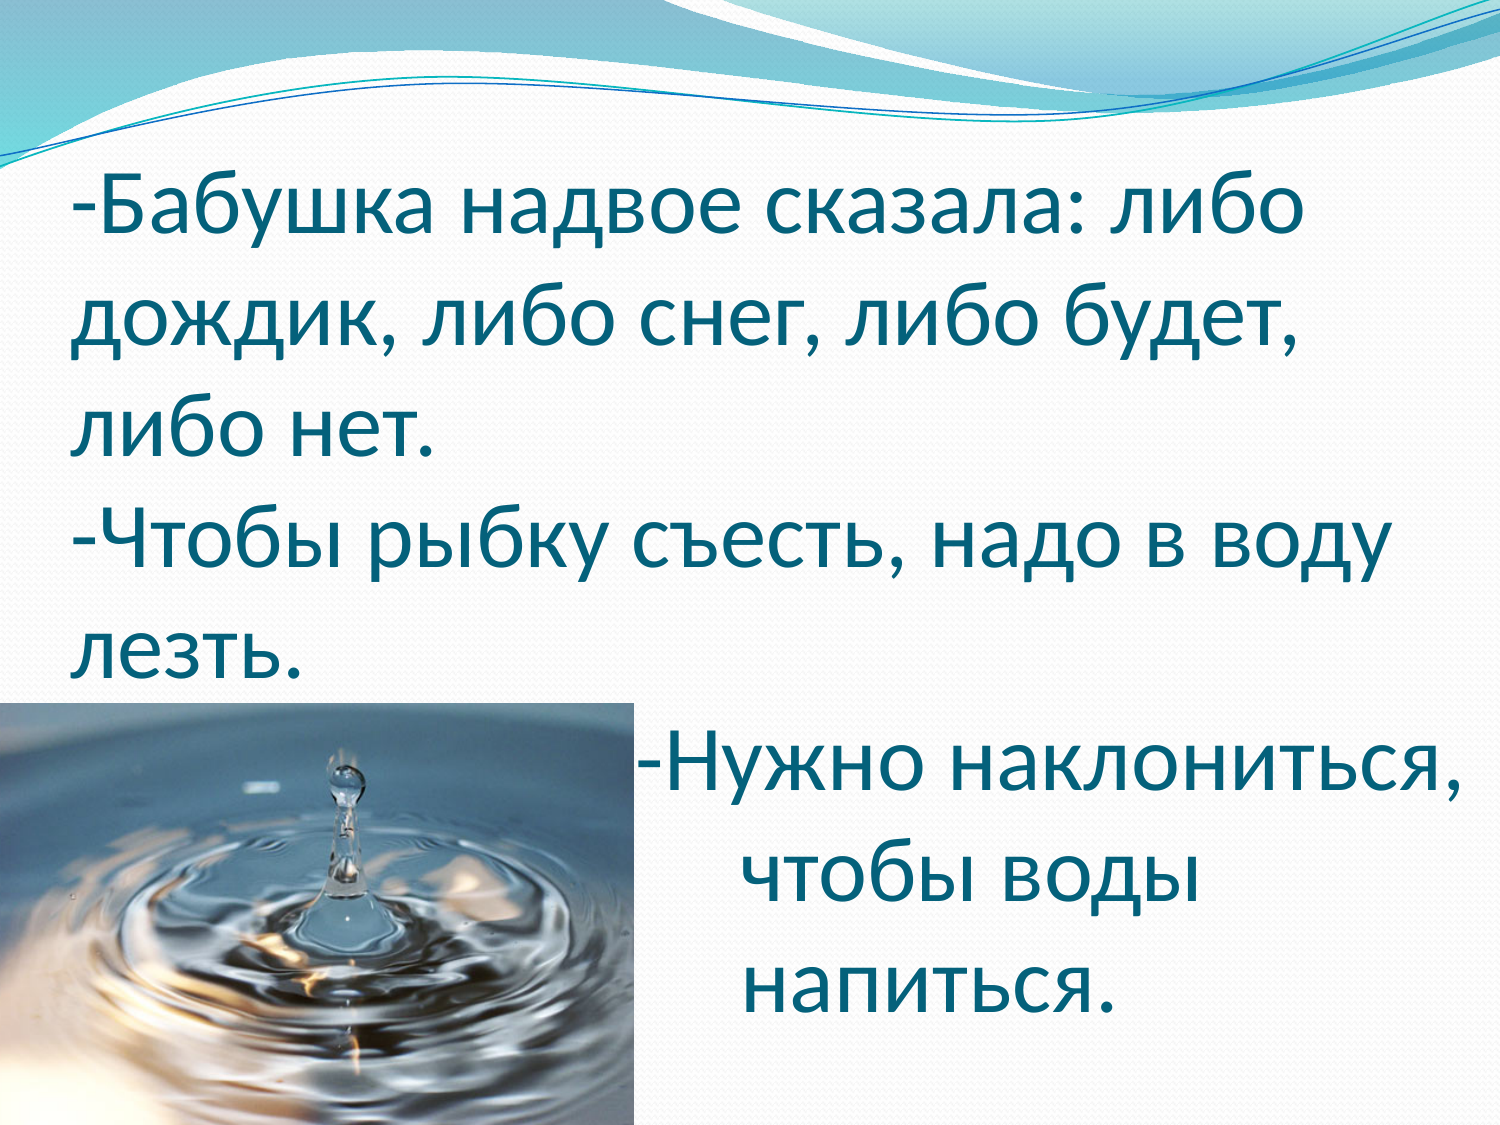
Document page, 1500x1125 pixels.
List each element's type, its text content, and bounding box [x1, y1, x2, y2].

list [0, 702, 635, 1125]
title -Бабушка надвое сказала: либо дождик, либо снег, либо будет, либо нет. -Чтобы рыбку съесть, надо в воду лезть. -Нужно наклониться, чтобы воды напиться. [70, 105, 1496, 1032]
